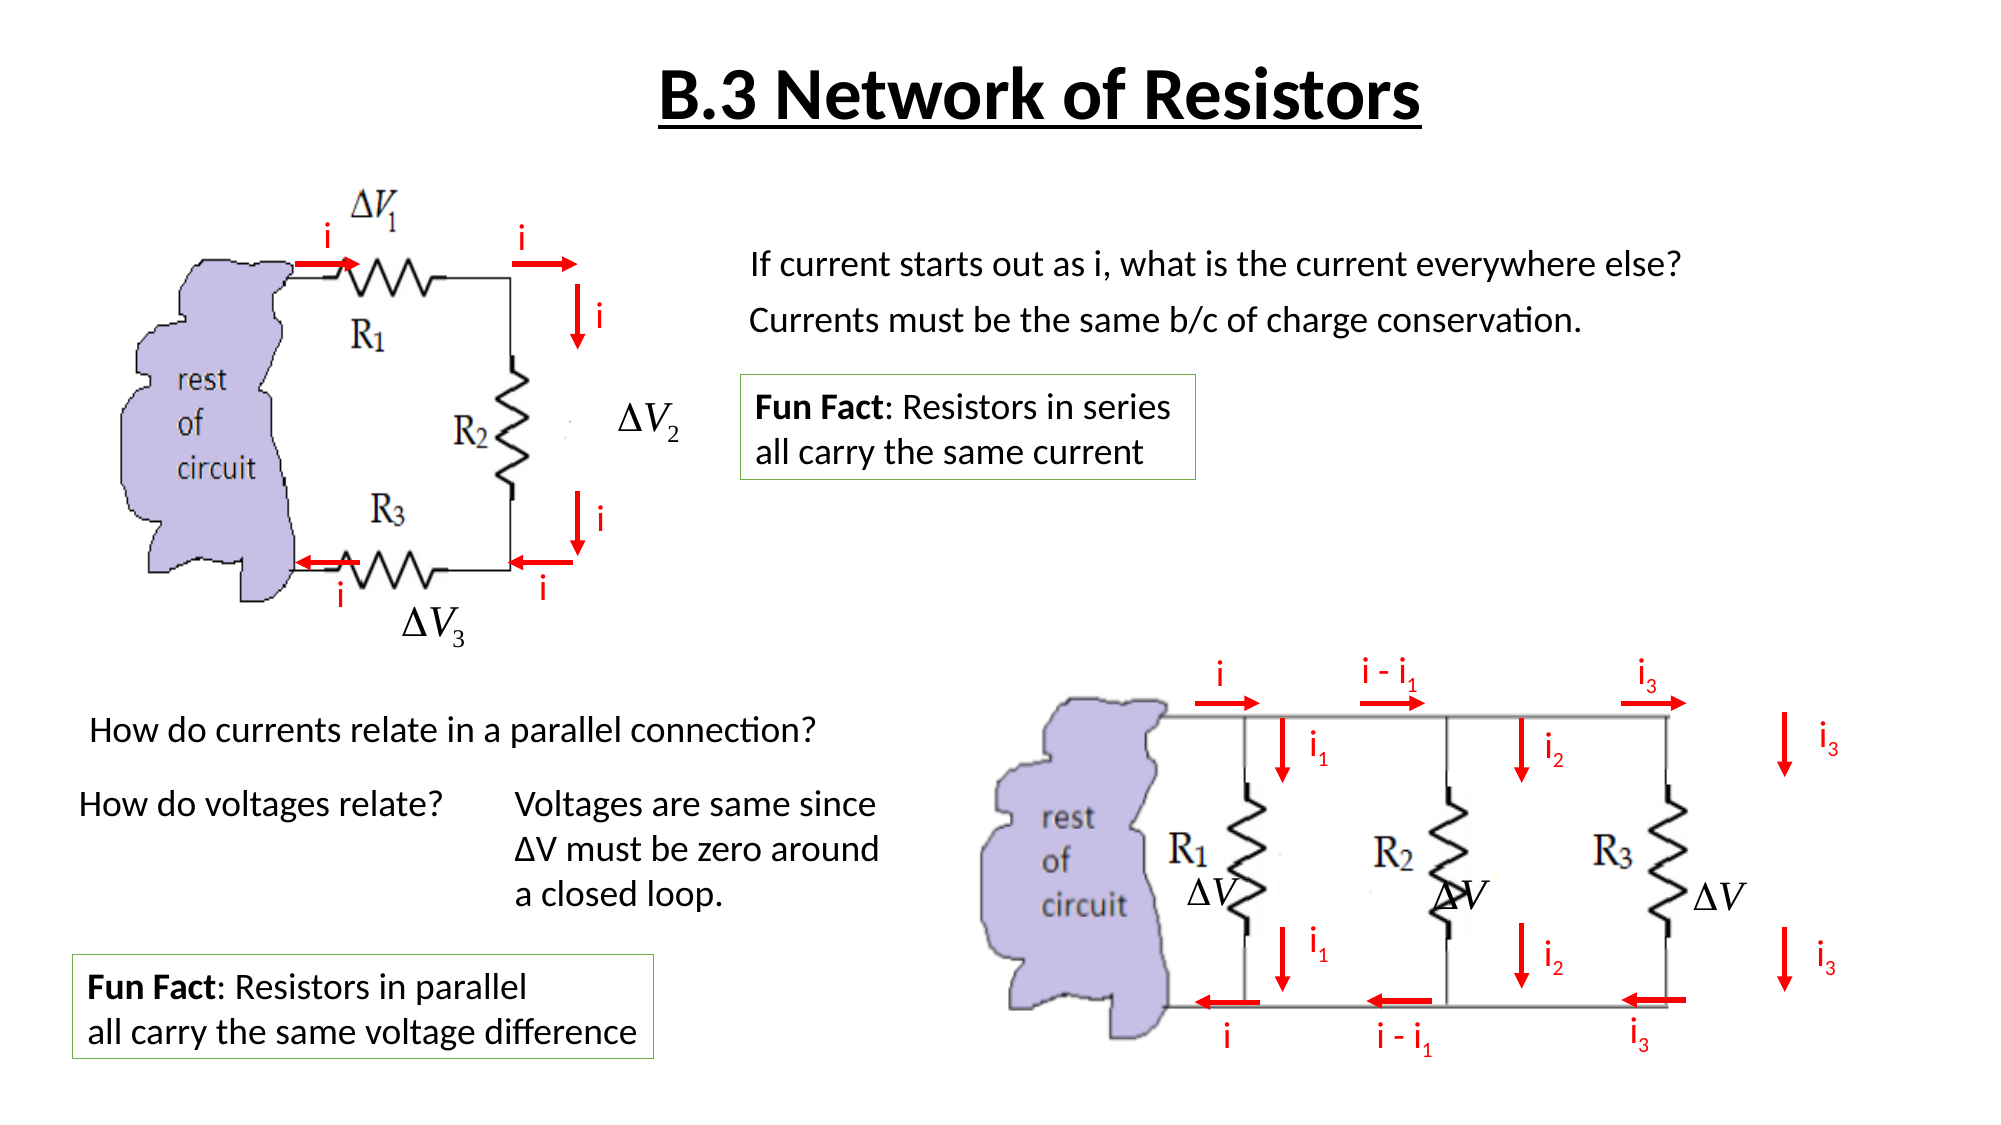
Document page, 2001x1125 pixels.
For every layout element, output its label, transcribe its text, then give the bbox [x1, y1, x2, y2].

text_box B.3 Network of Resistors [643, 47, 1502, 146]
text_box Currents must be the same b/c of charge conservation. [734, 288, 1599, 348]
text_box If current starts out as i, what is the current everywhere else? [735, 231, 1699, 292]
text_box Fun Fact: Resistors in series all carry the same current [740, 374, 1196, 480]
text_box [87, 165, 689, 679]
text_box i3 [1622, 639, 1672, 672]
text_box How do voltages relate? [64, 771, 460, 832]
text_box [1426, 869, 1499, 921]
text_box i - i1 [1346, 638, 1433, 672]
text_box Voltages are same since ΔV must be zero around a closed loop. [499, 771, 904, 922]
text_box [394, 592, 472, 659]
text_box Fun Fact: Resistors in parallel all carry the same voltage difference [72, 954, 654, 1059]
text_box How do currents relate in a parallel connection? [74, 697, 834, 758]
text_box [947, 672, 1851, 1078]
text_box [1686, 872, 1756, 921]
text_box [610, 389, 689, 453]
text_box i [1201, 641, 1240, 672]
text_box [1180, 867, 1248, 916]
